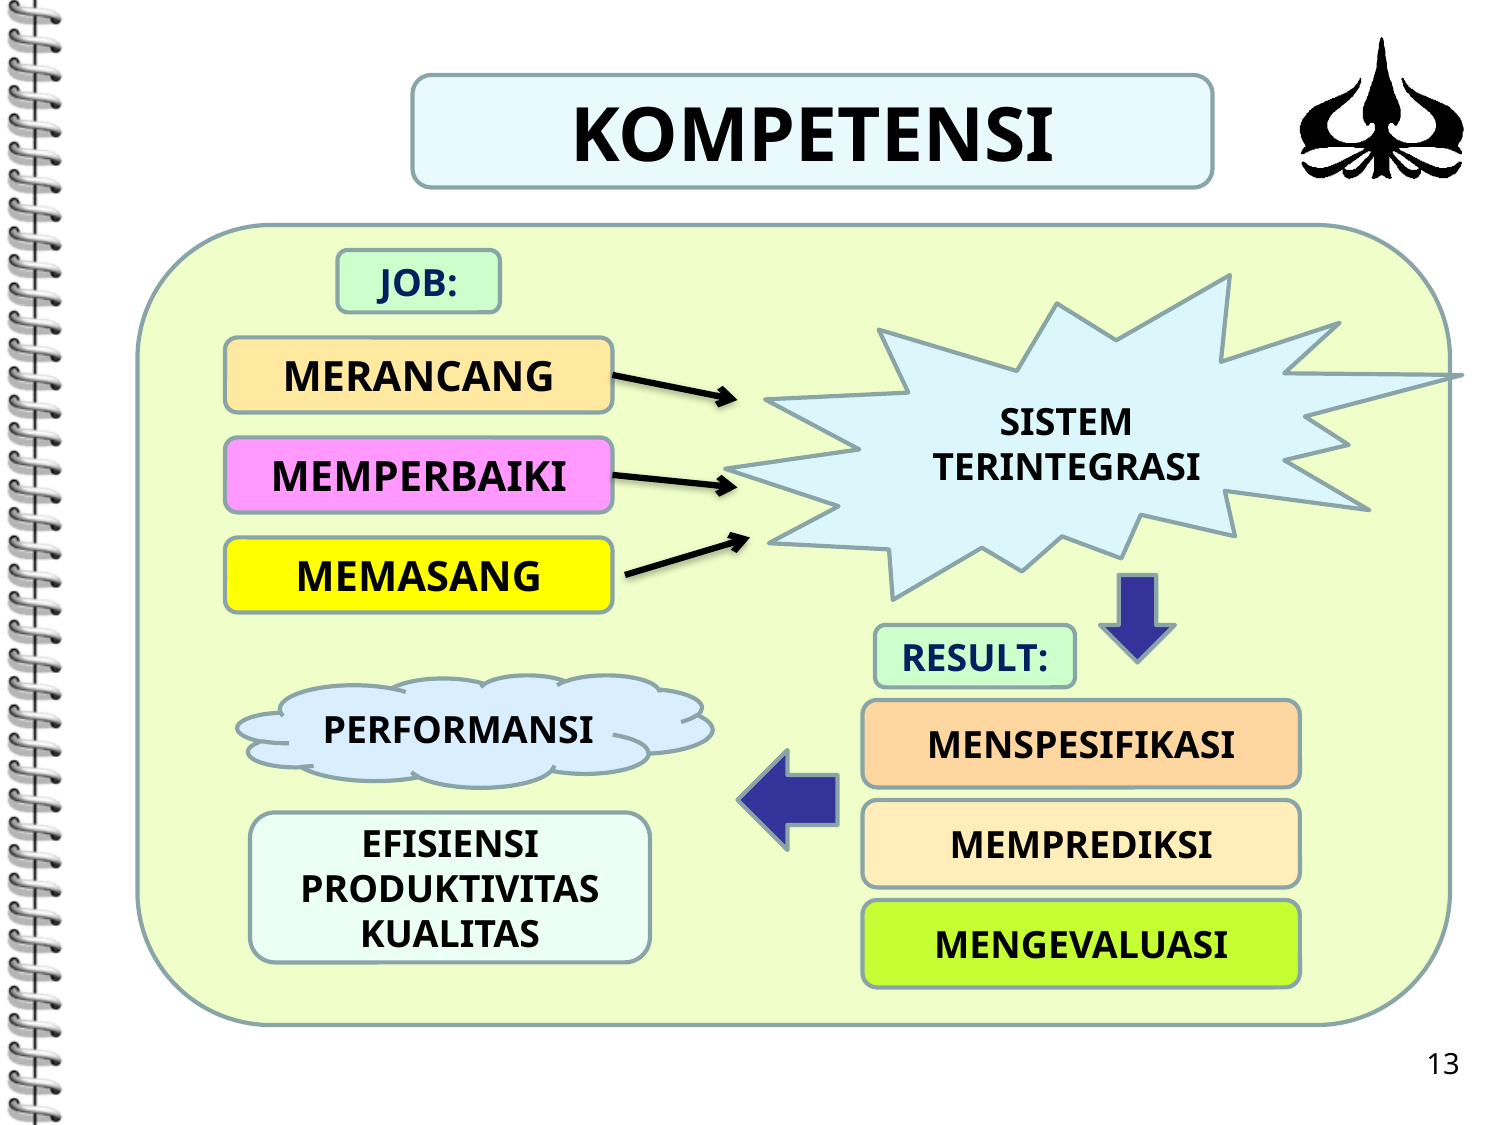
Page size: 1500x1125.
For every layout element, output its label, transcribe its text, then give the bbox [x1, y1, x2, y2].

text_box MENGEVALUASI [860, 897, 1303, 990]
picture [0, 0, 1500, 1125]
text_box EFISIENSI PRODUKTIVITAS KUALITAS [247, 810, 653, 965]
text_box MEMPERBAIKI [222, 435, 615, 515]
text_box SISTEM TERINTEGRASI [722, 273, 1465, 602]
text_box PERFORMANSI [235, 673, 715, 790]
text_box MEMPREDIKSI [860, 797, 1303, 890]
text_box [135, 222, 1453, 1028]
text_box MERANCANG [222, 335, 615, 415]
text_box MEMASANG [222, 535, 615, 615]
text_box RESULT: [872, 622, 1078, 690]
text_box [735, 748, 840, 852]
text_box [624, 537, 751, 576]
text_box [612, 474, 738, 488]
slide_number 13 [1124, 1037, 1476, 1078]
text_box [612, 374, 738, 401]
text_box [1098, 572, 1177, 665]
title 131313 [74, 44, 1426, 233]
text_box MENSPESIFIKASI [860, 697, 1303, 790]
text_box JOB: [335, 247, 503, 315]
text_box KOMPETENSI [410, 72, 1215, 190]
